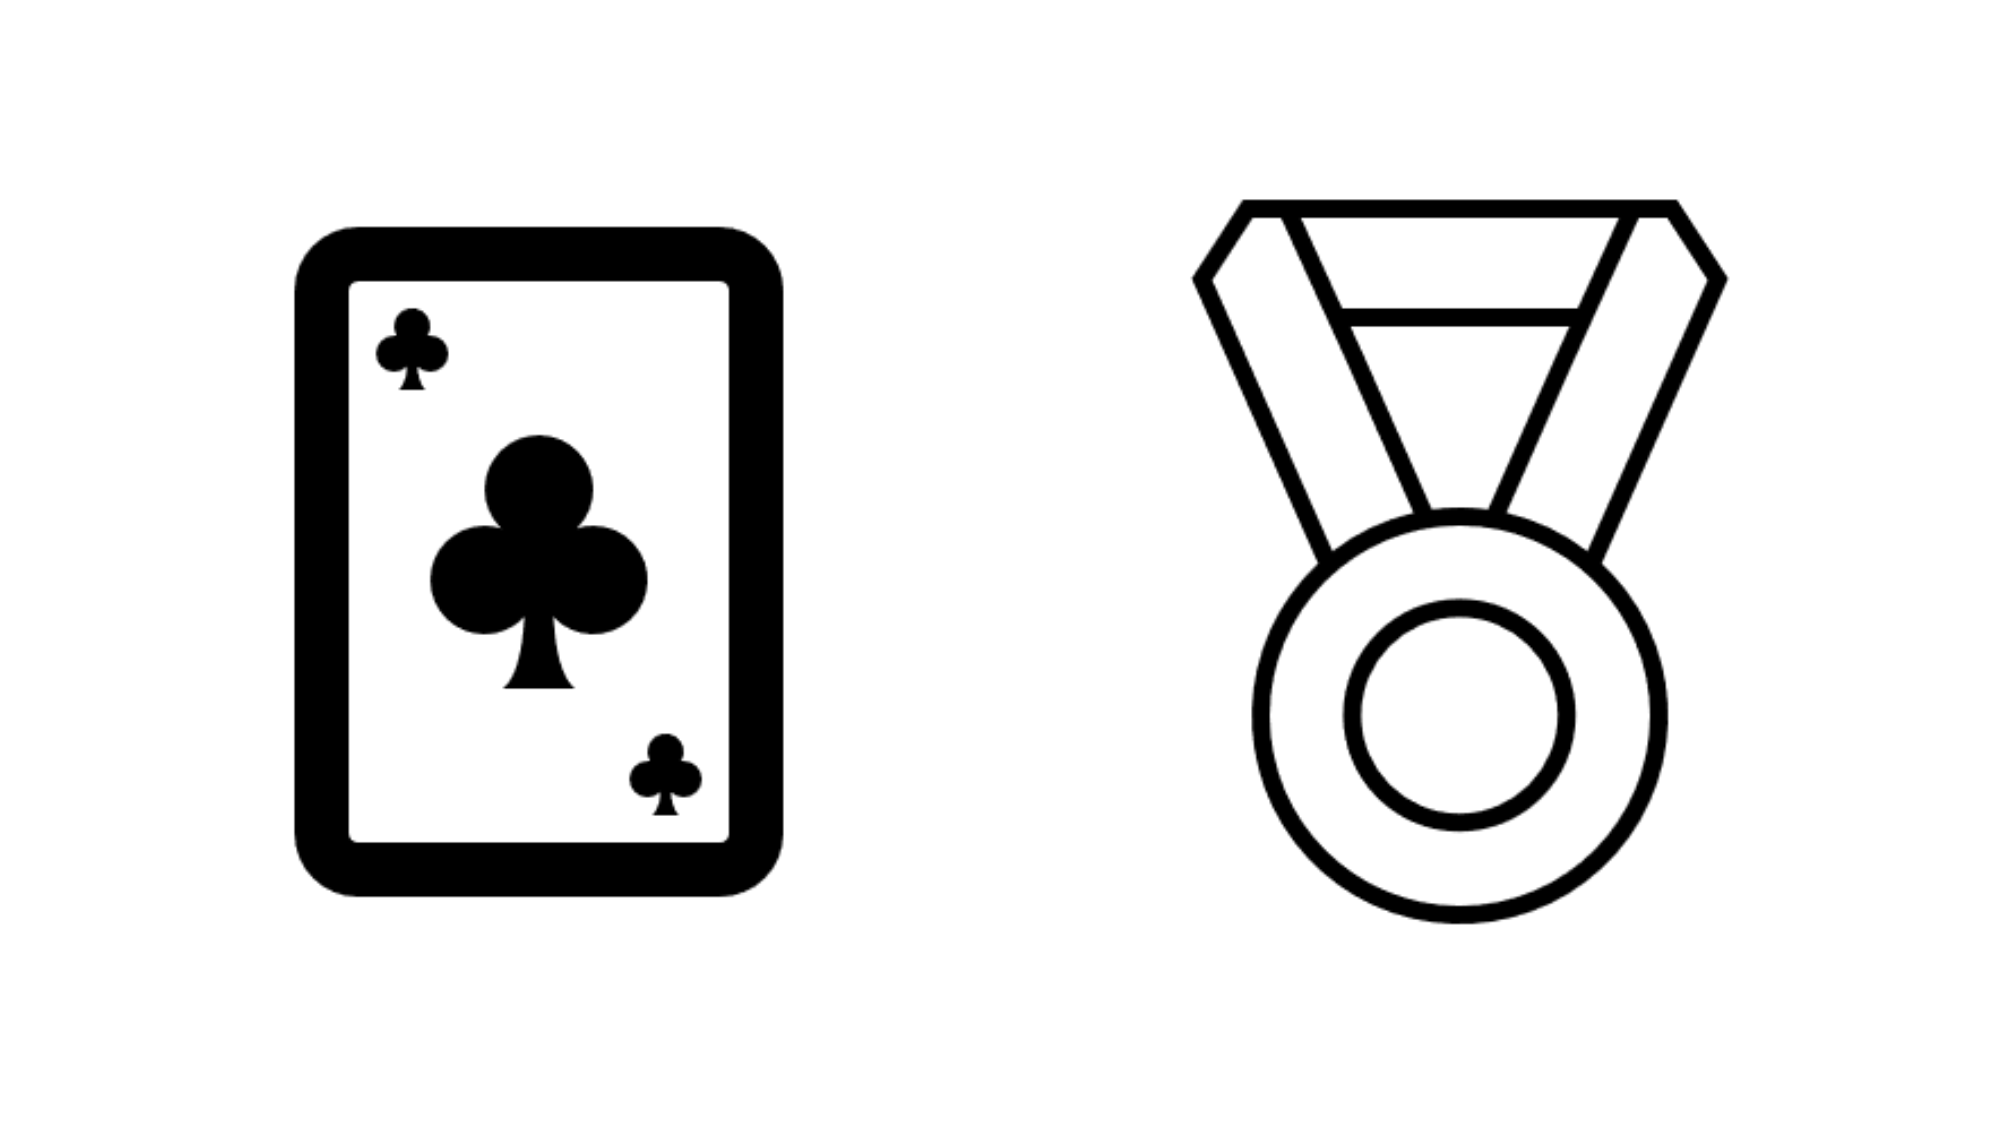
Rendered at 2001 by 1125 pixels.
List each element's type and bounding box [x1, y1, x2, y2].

list [105, 128, 974, 997]
picture [1026, 128, 1895, 997]
